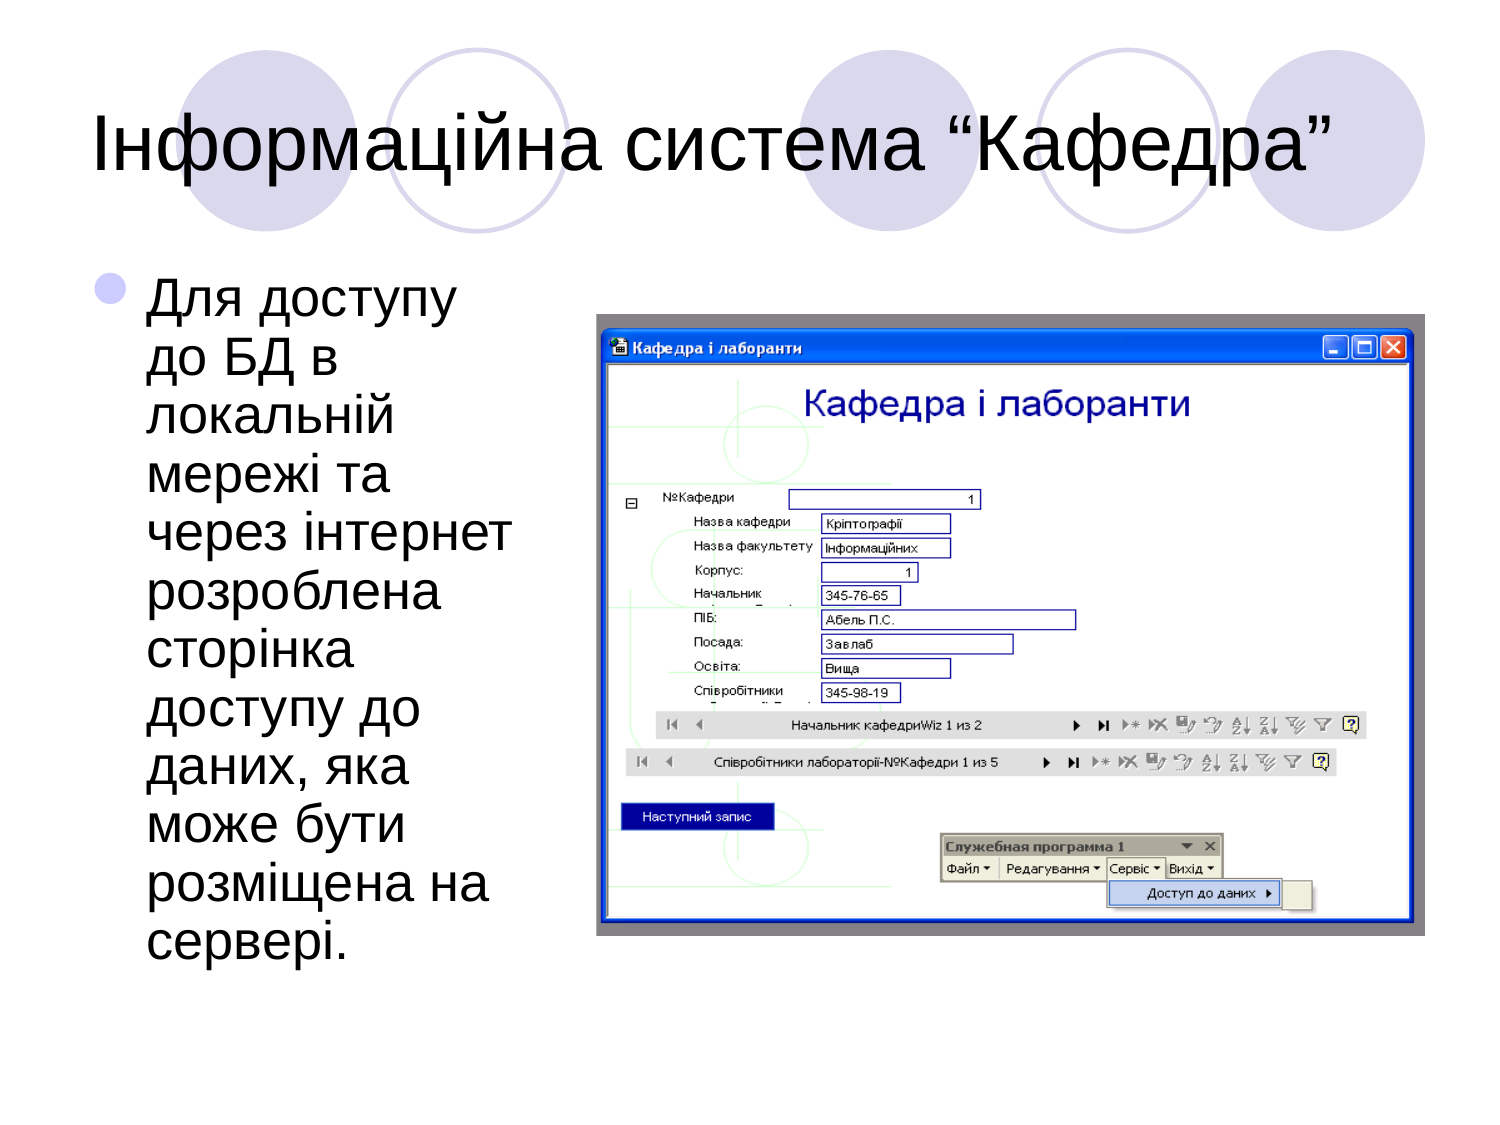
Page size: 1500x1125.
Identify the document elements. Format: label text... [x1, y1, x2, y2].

title Інформаційна система “Кафедра” [74, 44, 1426, 233]
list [596, 314, 1426, 936]
list Для доступу до БД в локальній мережі та через інтернет розроблена сторінка доступу до даних, яка може бути розміщена на сервері. [74, 262, 538, 1006]
